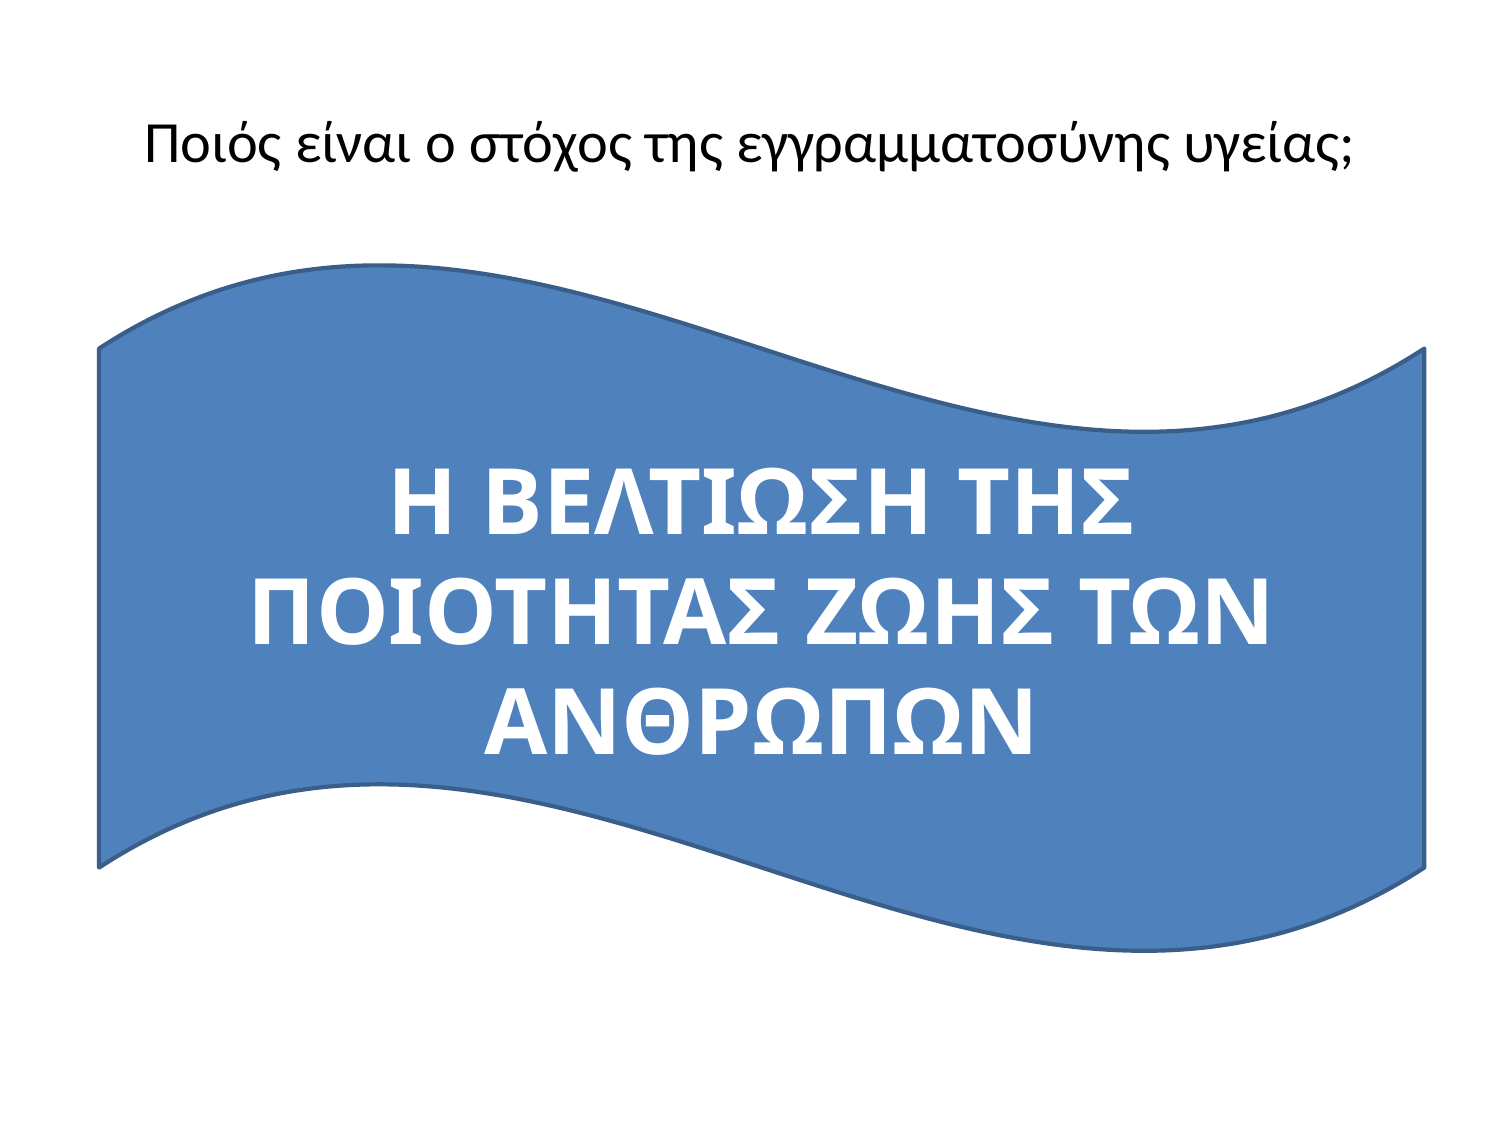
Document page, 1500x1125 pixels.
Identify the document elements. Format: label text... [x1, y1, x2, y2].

title Ποιός είναι ο στόχος της εγγραμματοσύνης υγείας; [75, 45, 1425, 233]
text_box Η ΒΕΛΤΙΩΣΗ ΤΗΣ ΠΟΙΟΤΗΤΑΣ ΖΩΗΣ ΤΩΝ ΑΝΘΡΩΠΩΝ [99, 265, 1425, 951]
